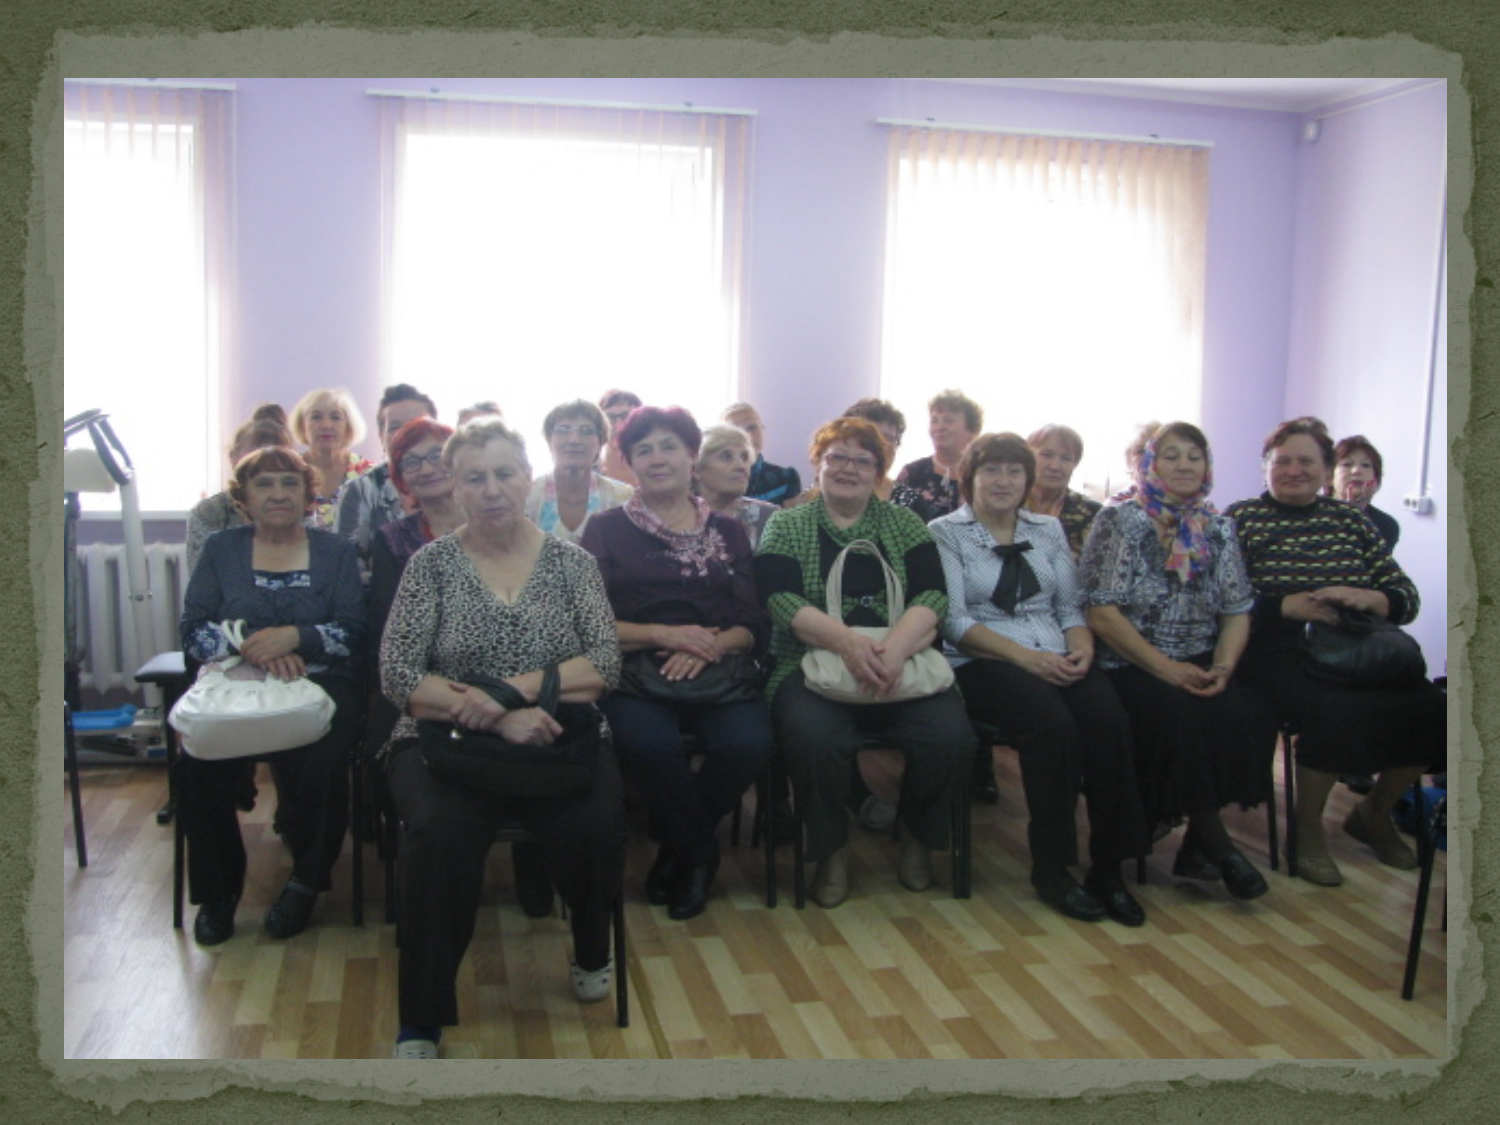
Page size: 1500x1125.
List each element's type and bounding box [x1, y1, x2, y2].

picture [64, 78, 1447, 1059]
